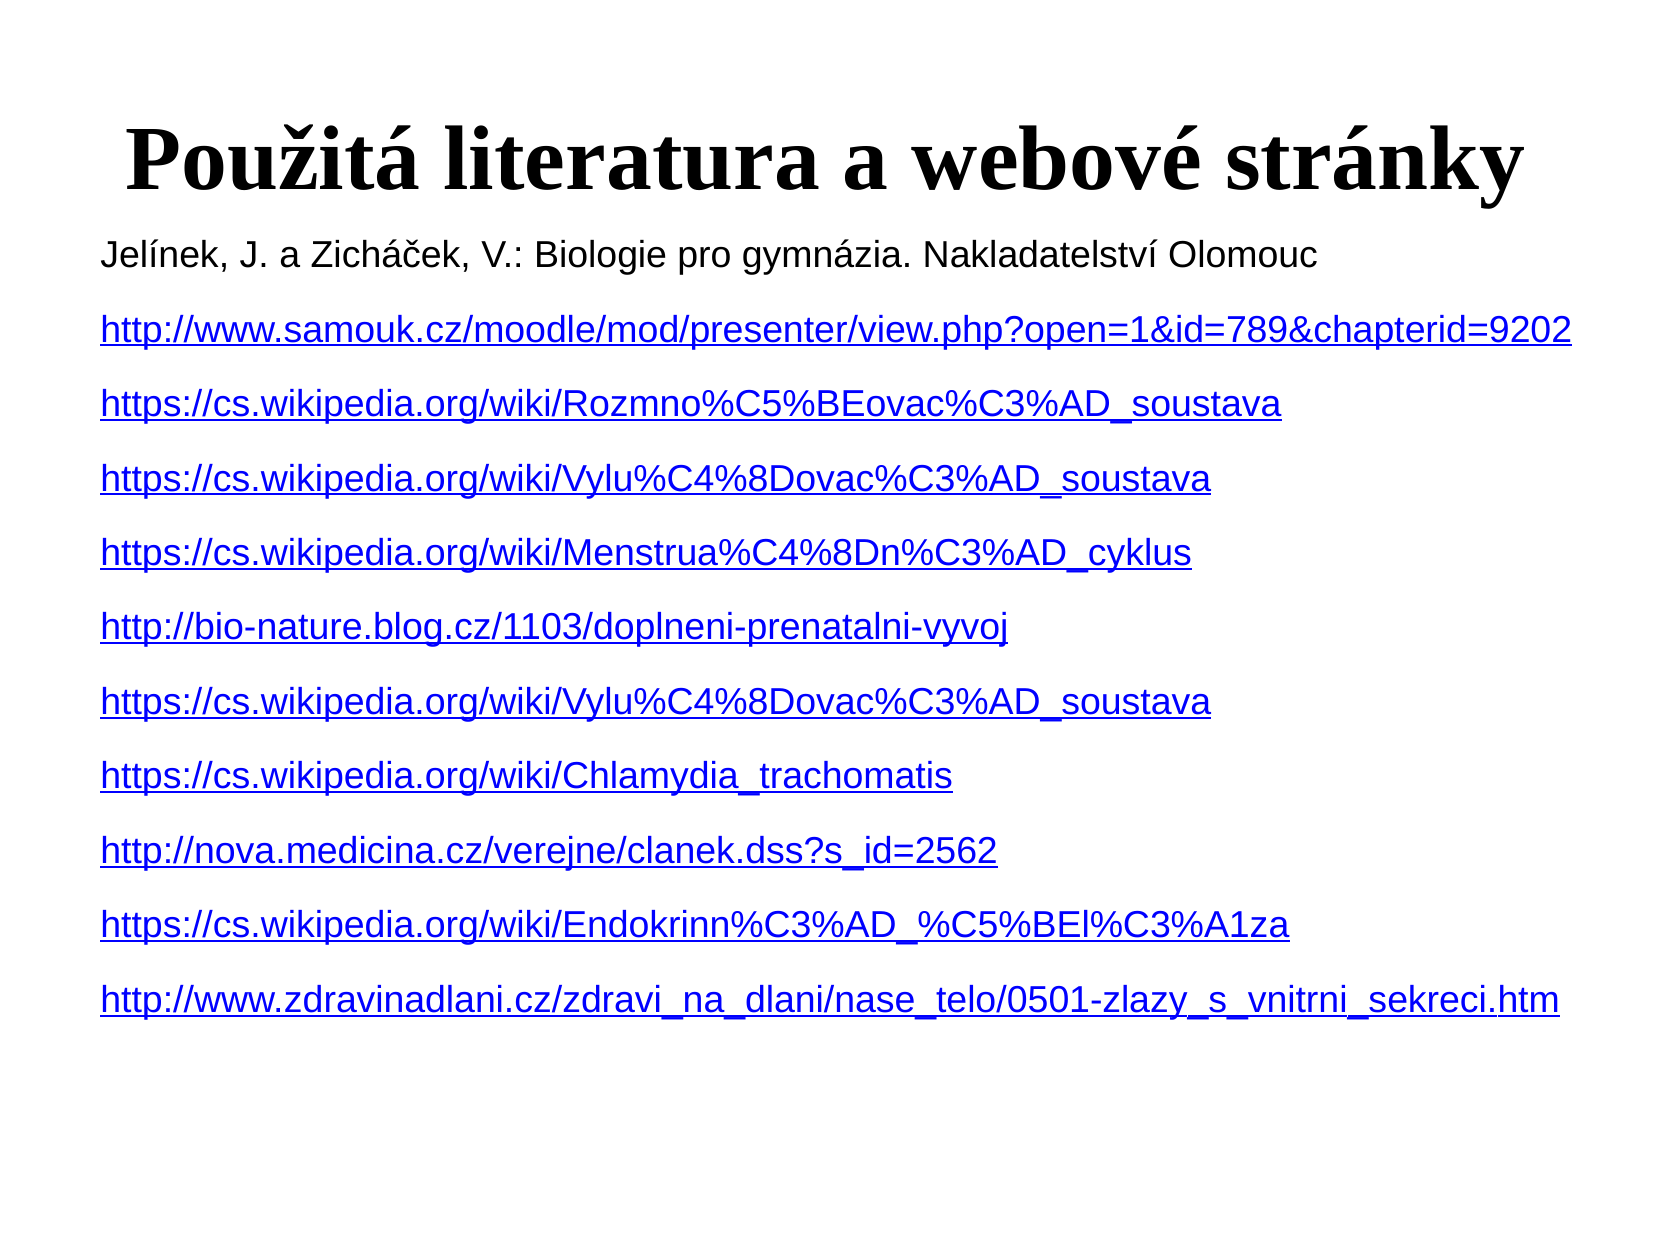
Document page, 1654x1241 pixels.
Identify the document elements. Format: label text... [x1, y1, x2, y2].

title Použitá literatura a webové stránky [82, 49, 1571, 230]
list Jelínek, J. a Zicháček, V.: Biologie pro gymnázia. Nakladatelství Olomouc http://www.samouk.cz/moodle/mod/presenter/view.php?open=1&id=789&chapterid=9202 https://cs.wikipedia.org/wiki/Rozmno%C5%BEovac%C3%AD_soustava https://cs.wikipedia.org/wiki/Vylu%C4%8Dovac%C3%AD_soustava https://cs.wikipedia.org/wiki/Menstrua%C4%8Dn%C3%AD_cyklus http://bio-nature.blog.cz/1103/doplneni-prenatalni-vyvoj https://cs.wikipedia.org/wiki/Vylu%C4%8Dovac%C3%AD_soustava https://cs.wikipedia.org/wiki/Chlamydia_trachomatis http://nova.medicina.cz/verejne/clanek.dss?s_id=2562 https://cs.wikipedia.org/wiki/Endokrinn%C3%AD_%C5%BEl%C3%A1za http://www.zdravinadlani.cz/zdravi_na_dlani/nase_telo/0501-zlazy_s_vnitrni_sekreci.htm [82, 230, 1595, 1109]
